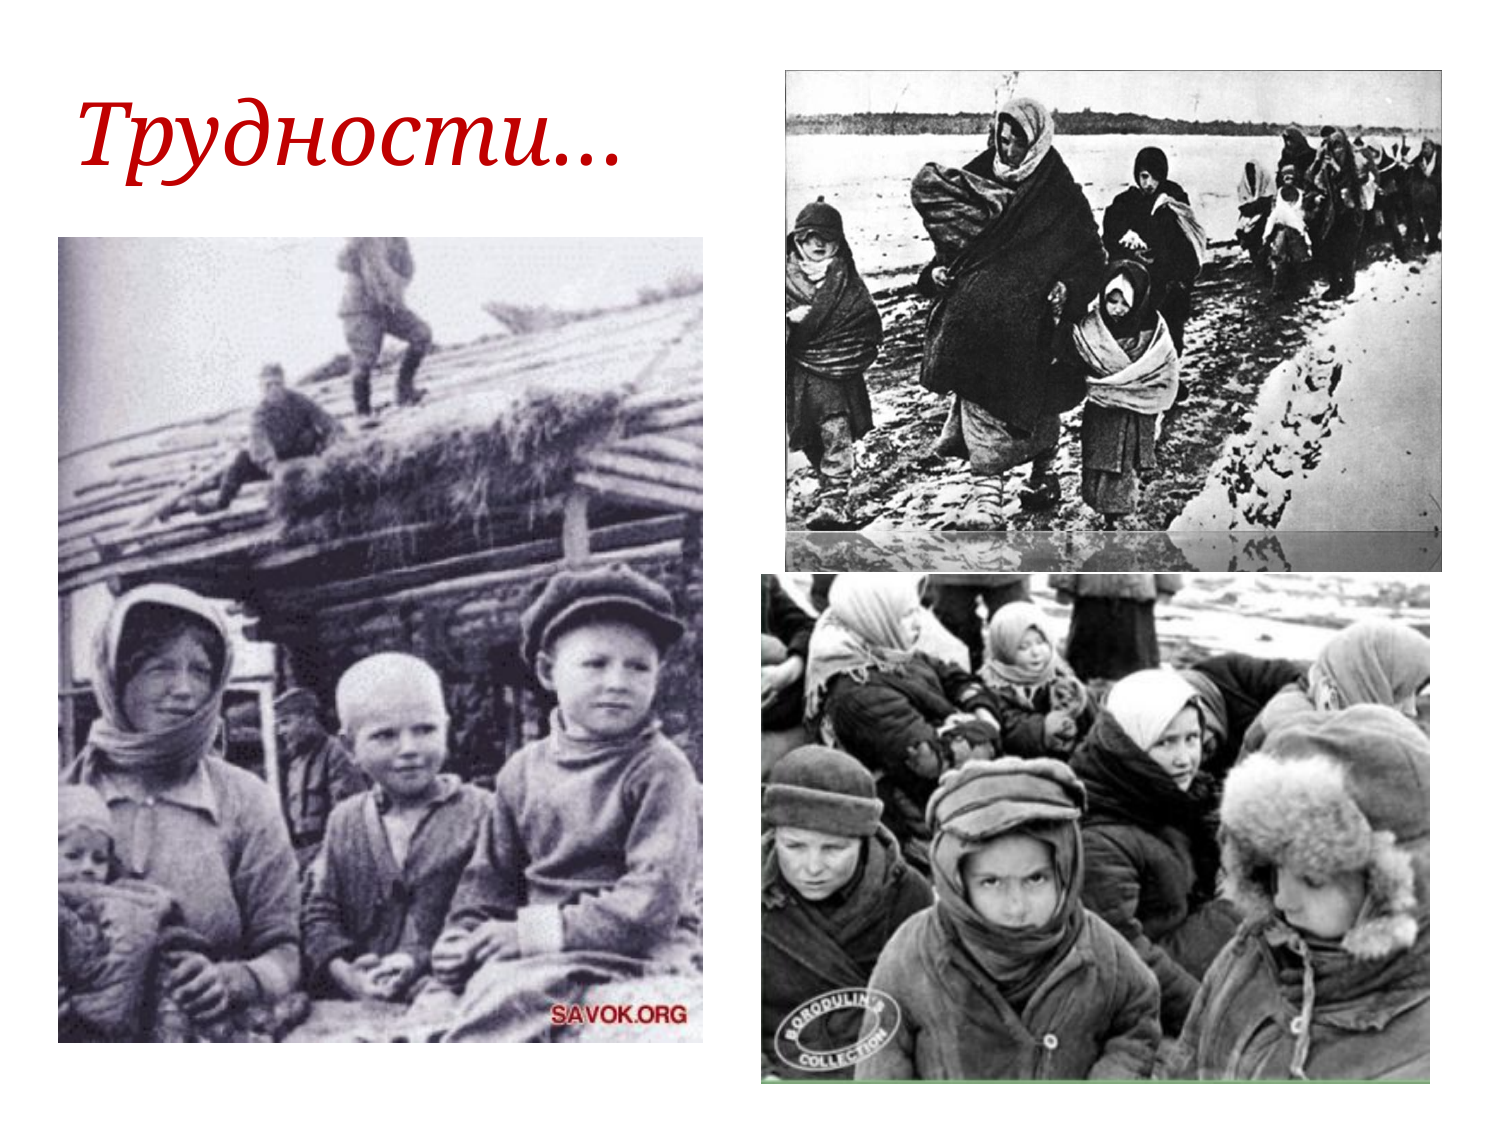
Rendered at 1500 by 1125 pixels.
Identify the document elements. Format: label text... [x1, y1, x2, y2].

title Трудности… [58, 70, 762, 225]
picture [784, 70, 1442, 572]
picture [58, 236, 704, 1044]
picture [761, 573, 1430, 1084]
